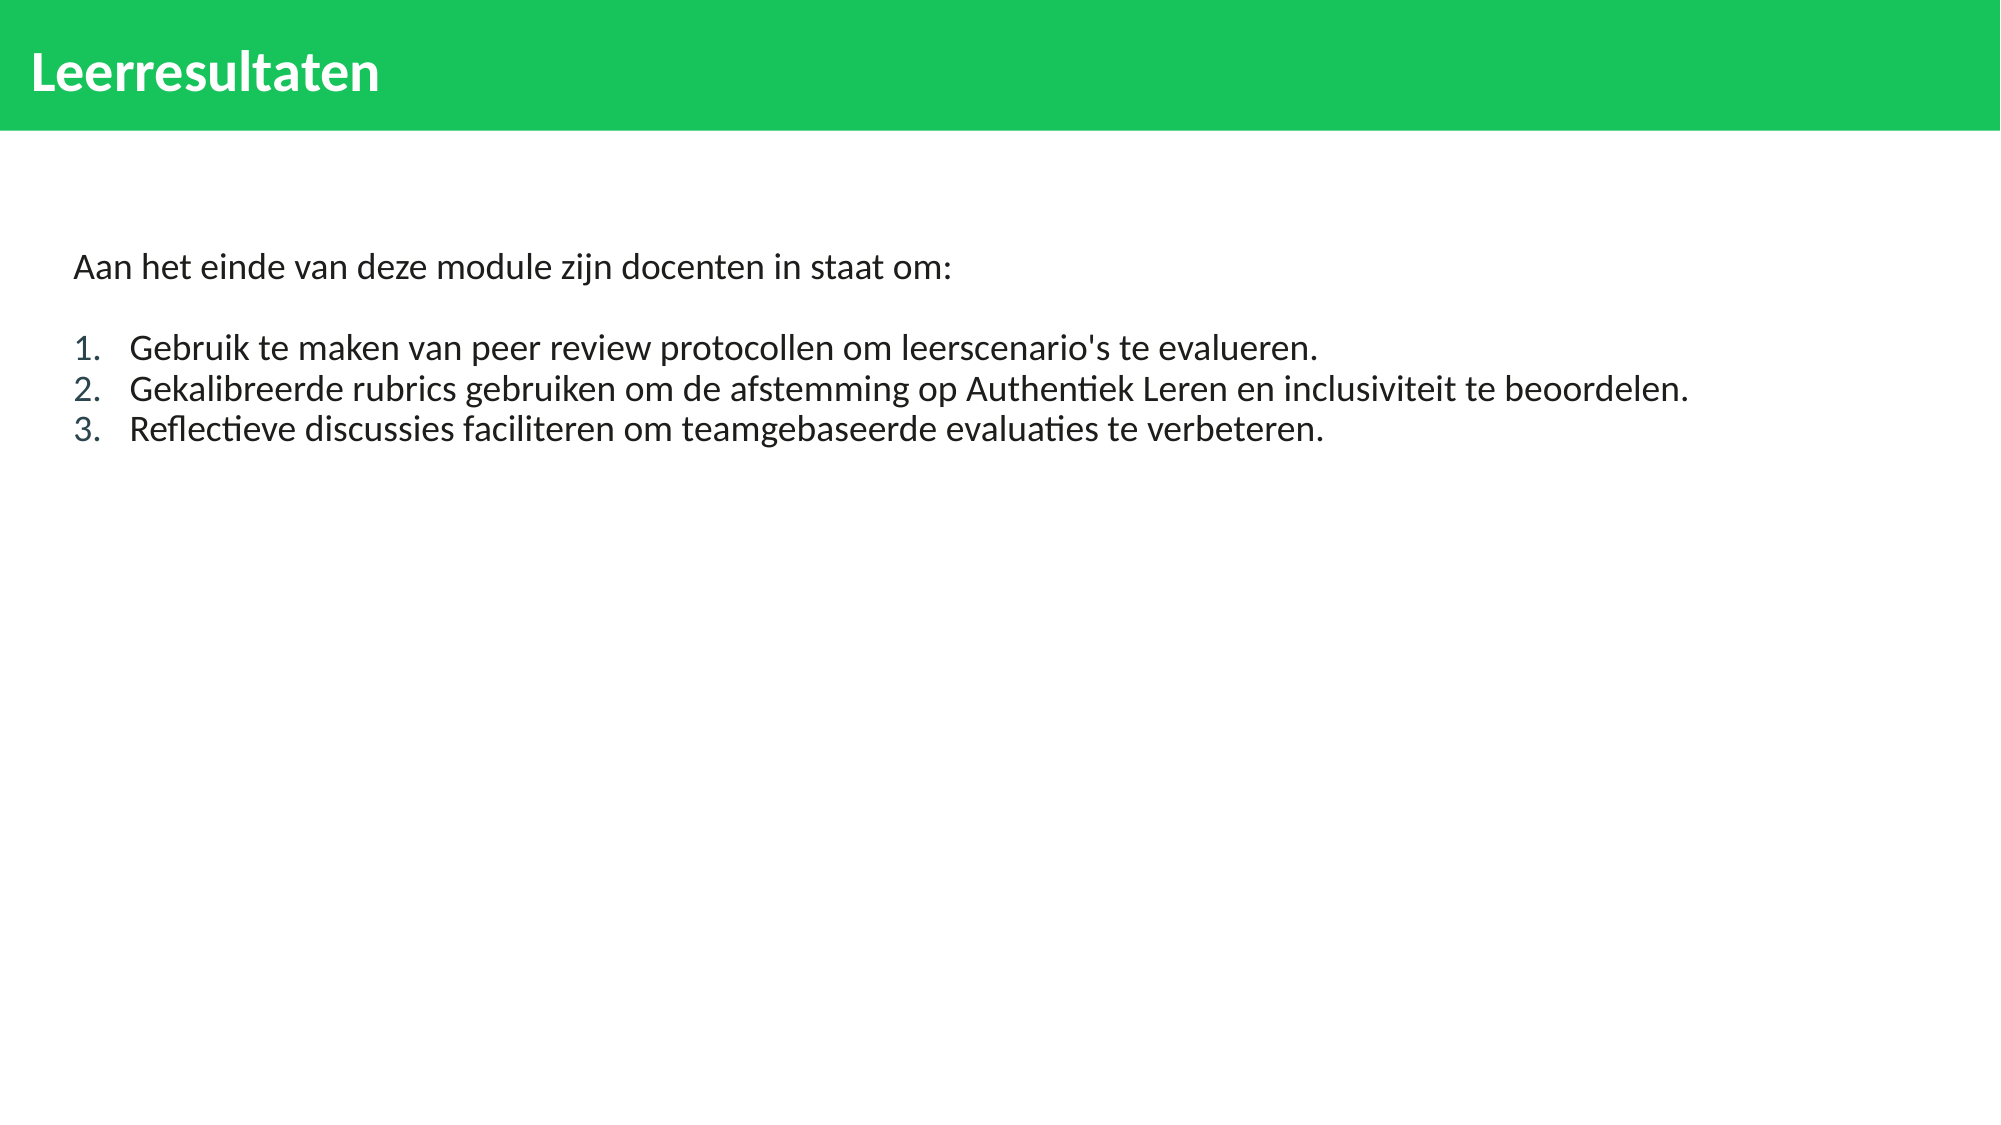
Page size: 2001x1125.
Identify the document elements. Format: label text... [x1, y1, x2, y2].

title Leerresultaten [16, 13, 1976, 131]
list Aan het einde van deze module zijn docenten in staat om: Gebruik te maken van peer review protocollen om leerscenario's te evalueren. Gekalibreerde rubrics gebruiken om de afstemming op Authentiek Leren en inclusiviteit te beoordelen. Reflectieve discussies faciliteren om teamgebaseerde evaluaties te verbeteren. [58, 239, 1878, 1108]
